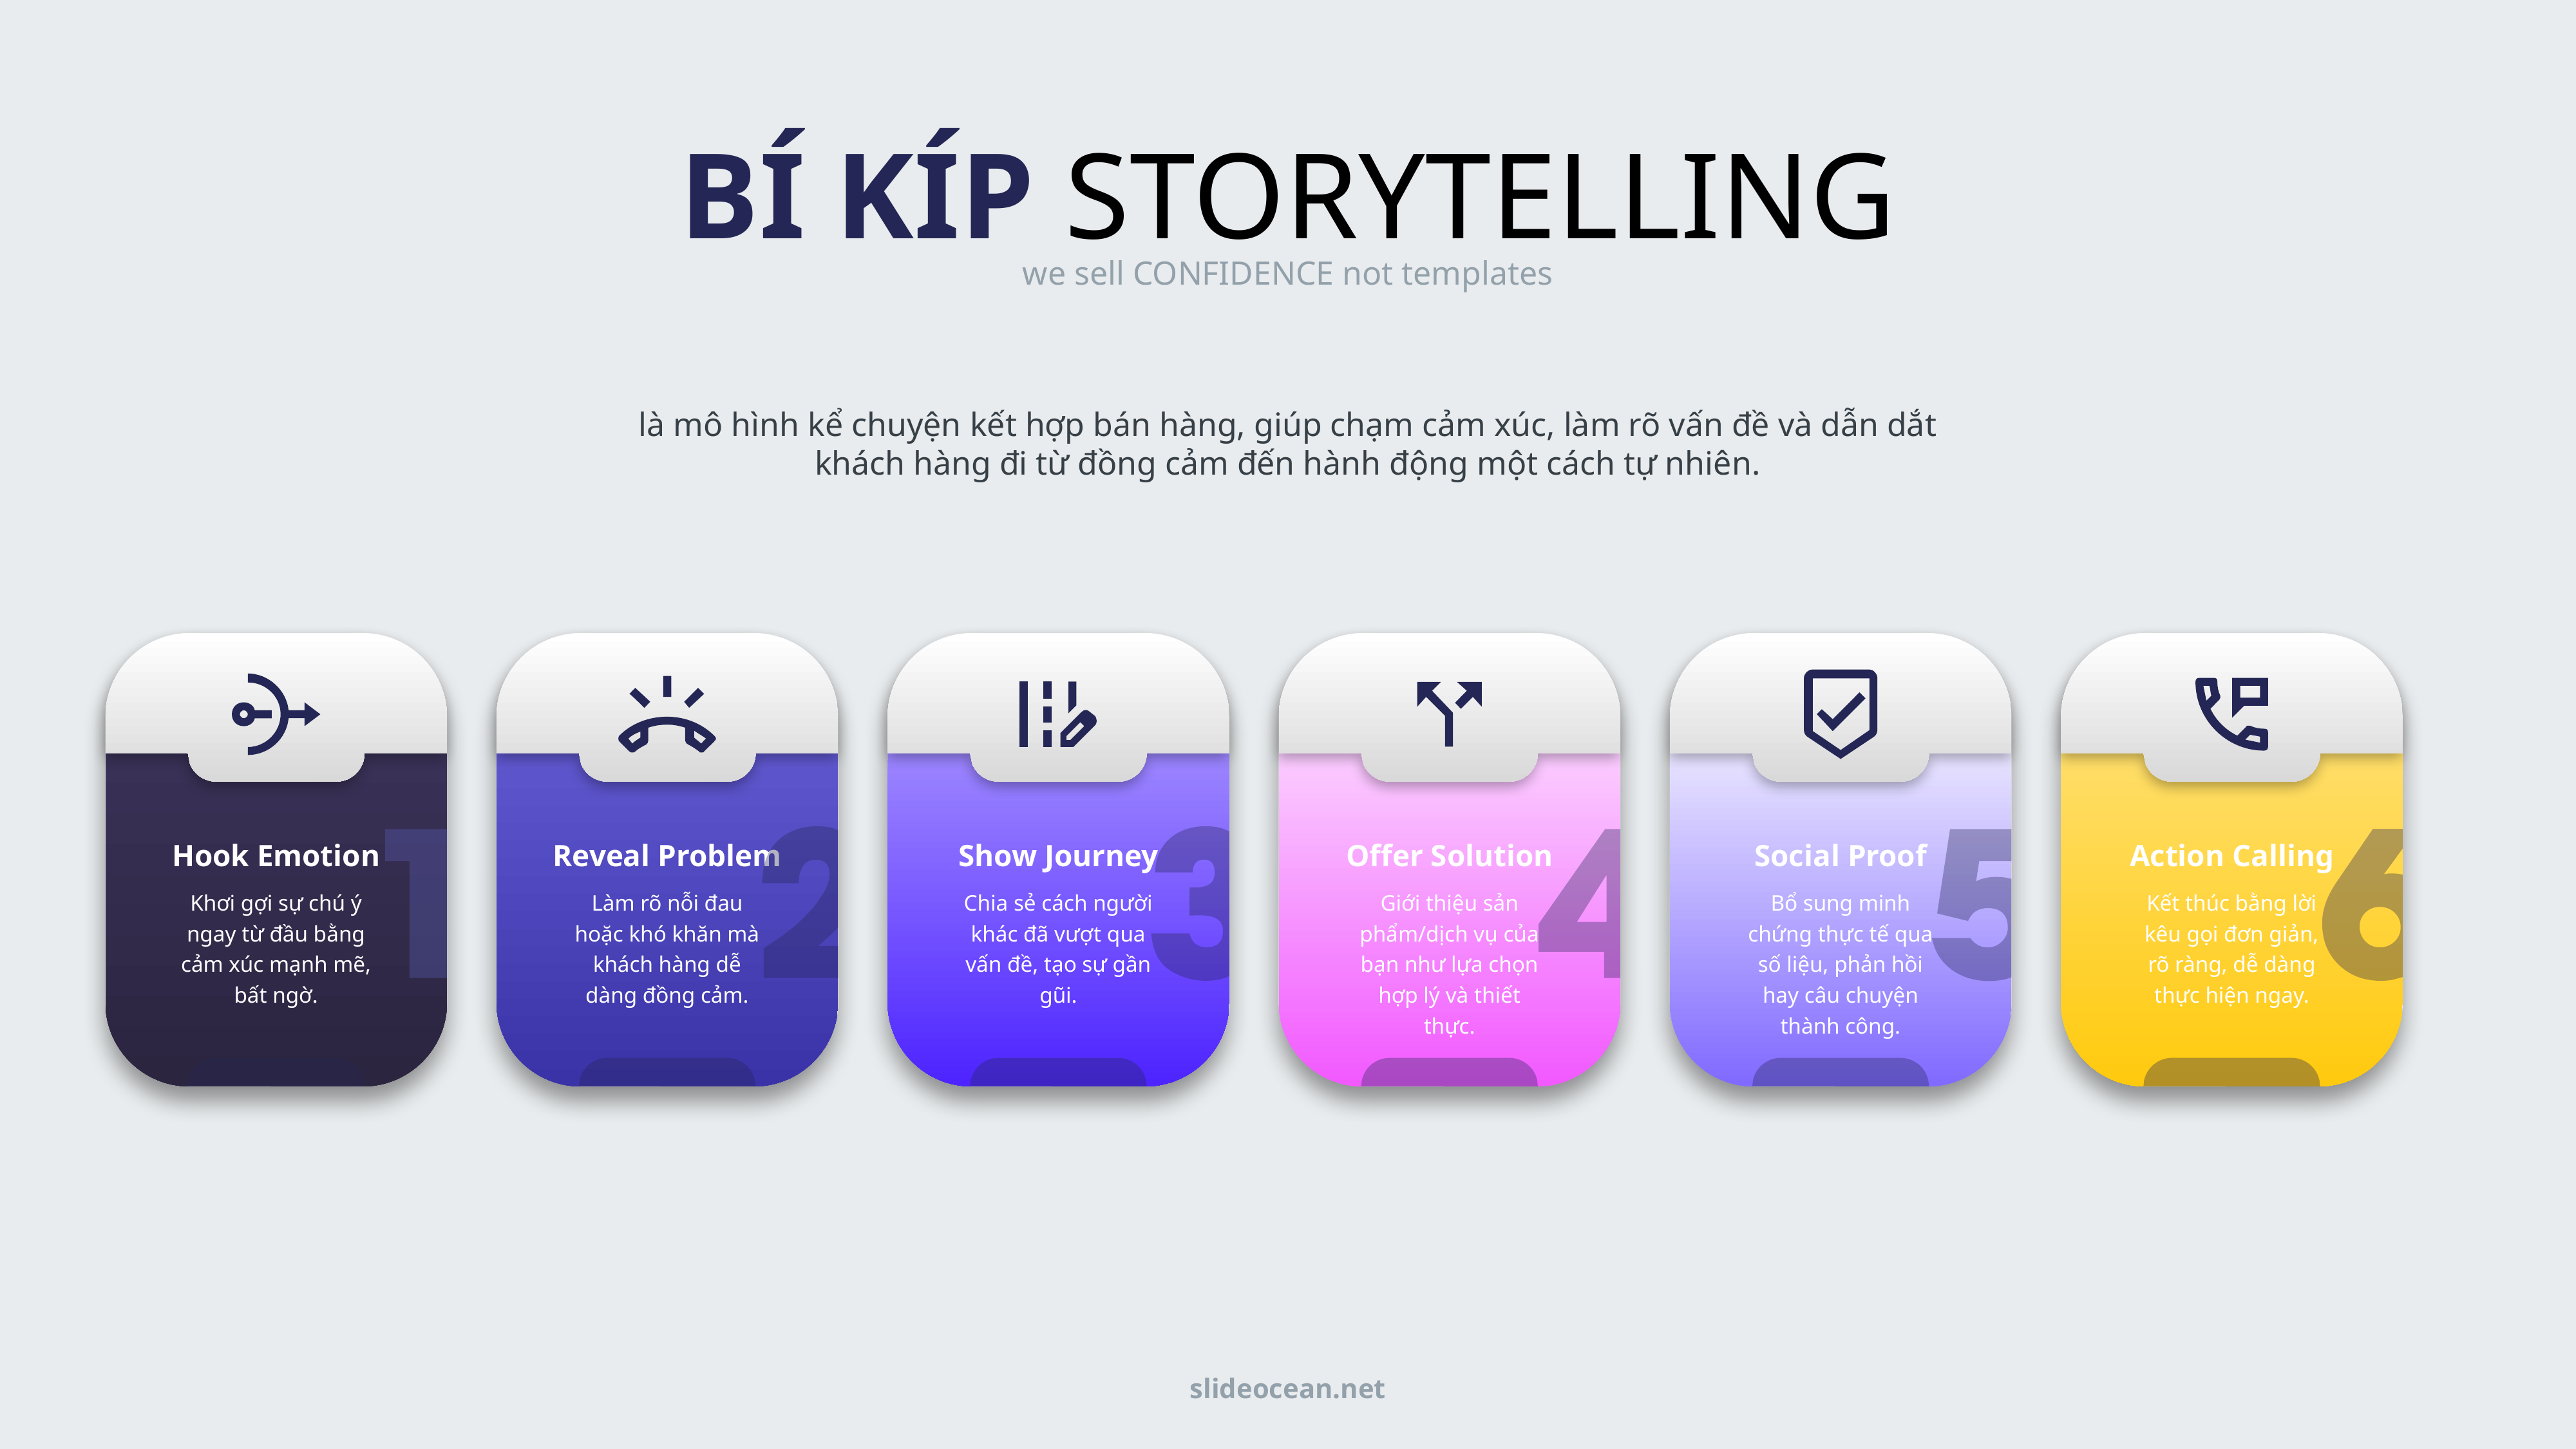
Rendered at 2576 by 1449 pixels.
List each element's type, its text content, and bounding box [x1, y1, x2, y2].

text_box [887, 632, 1230, 1087]
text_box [2060, 632, 2403, 1087]
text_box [496, 632, 838, 1087]
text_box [231, 673, 321, 755]
text_box slideocean.net [1180, 1367, 1396, 1409]
text_box BÍ KÍP STORYTELLING [670, 116, 1906, 267]
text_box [1019, 681, 1098, 748]
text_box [105, 632, 448, 1087]
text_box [1669, 632, 2012, 1087]
text_box là mô hình kể chuyện kết hợp bán hàng, giúp chạm cảm xúc, làm rõ vấn đề và dẫn dắt khách hàng đi từ đồng cảm đến hành động một cách tự nhiên. [627, 399, 1949, 486]
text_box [1278, 632, 1621, 1087]
text_box we sell CONFIDENCE not templates [1013, 267, 1563, 296]
